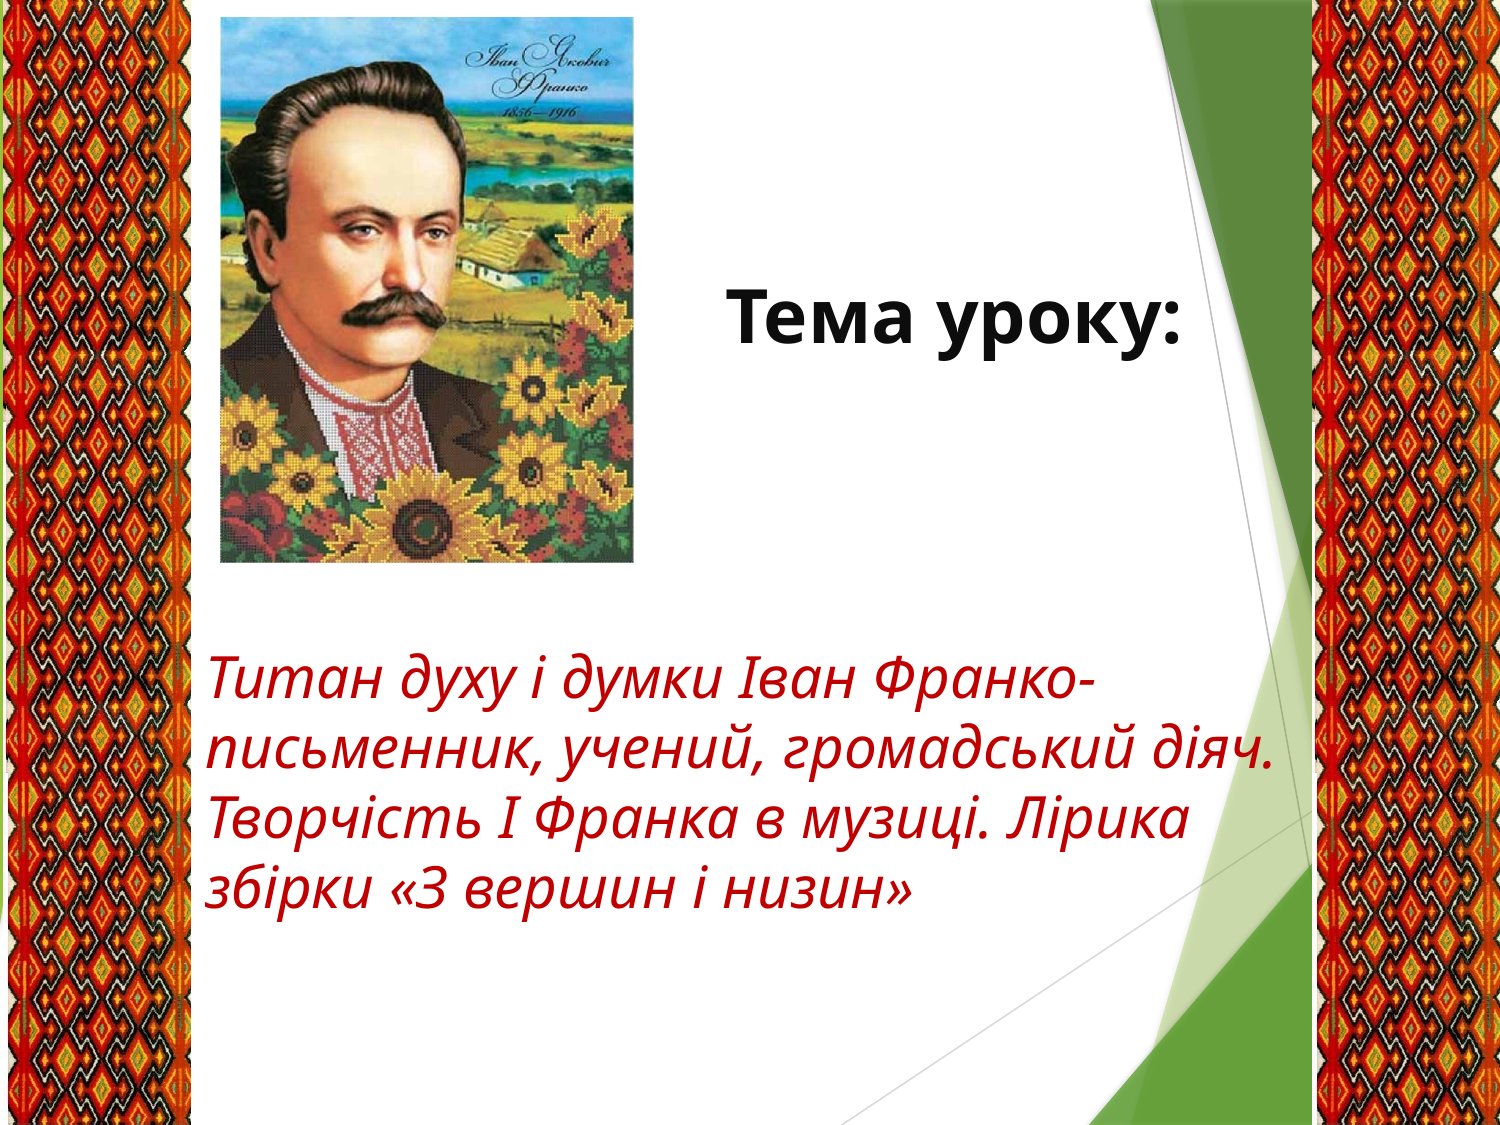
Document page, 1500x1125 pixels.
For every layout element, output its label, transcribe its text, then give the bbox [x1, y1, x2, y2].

picture [2, 0, 192, 1125]
text_box Титан духу і думки Іван Франко-письменник, учений, громадський діяч. Творчість І Франка в музиці. Лірика збірки «З вершин і низин» [197, 562, 1307, 928]
picture [1311, 0, 1500, 1125]
picture [219, 16, 635, 563]
title Тема уроку: [638, 125, 1199, 367]
